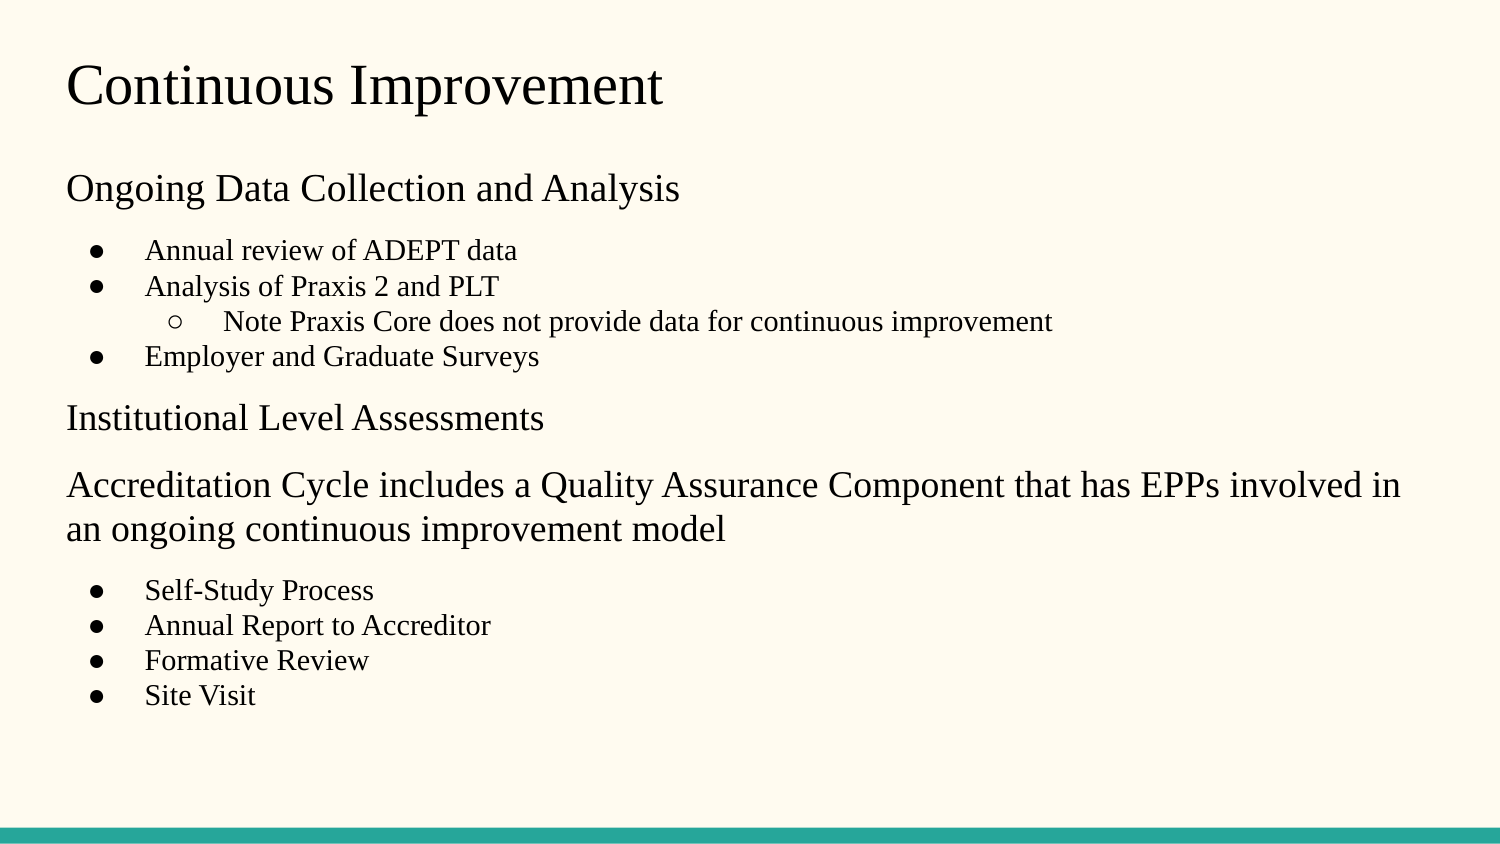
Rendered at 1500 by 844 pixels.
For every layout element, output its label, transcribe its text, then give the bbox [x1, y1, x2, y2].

title Continuous Improvement [51, 37, 1449, 138]
list Ongoing Data Collection and Analysis Annual review of ADEPT data Analysis of Praxis 2 and PLT Note Praxis Core does not provide data for continuous improvement Employer and Graduate Surveys Institutional Level Assessments Accreditation Cycle includes a Quality Assurance Component that has EPPs involved in an ongoing continuous improvement model Self-Study Process Annual Report to Accreditor Formative Review Site Visit [51, 148, 1449, 731]
